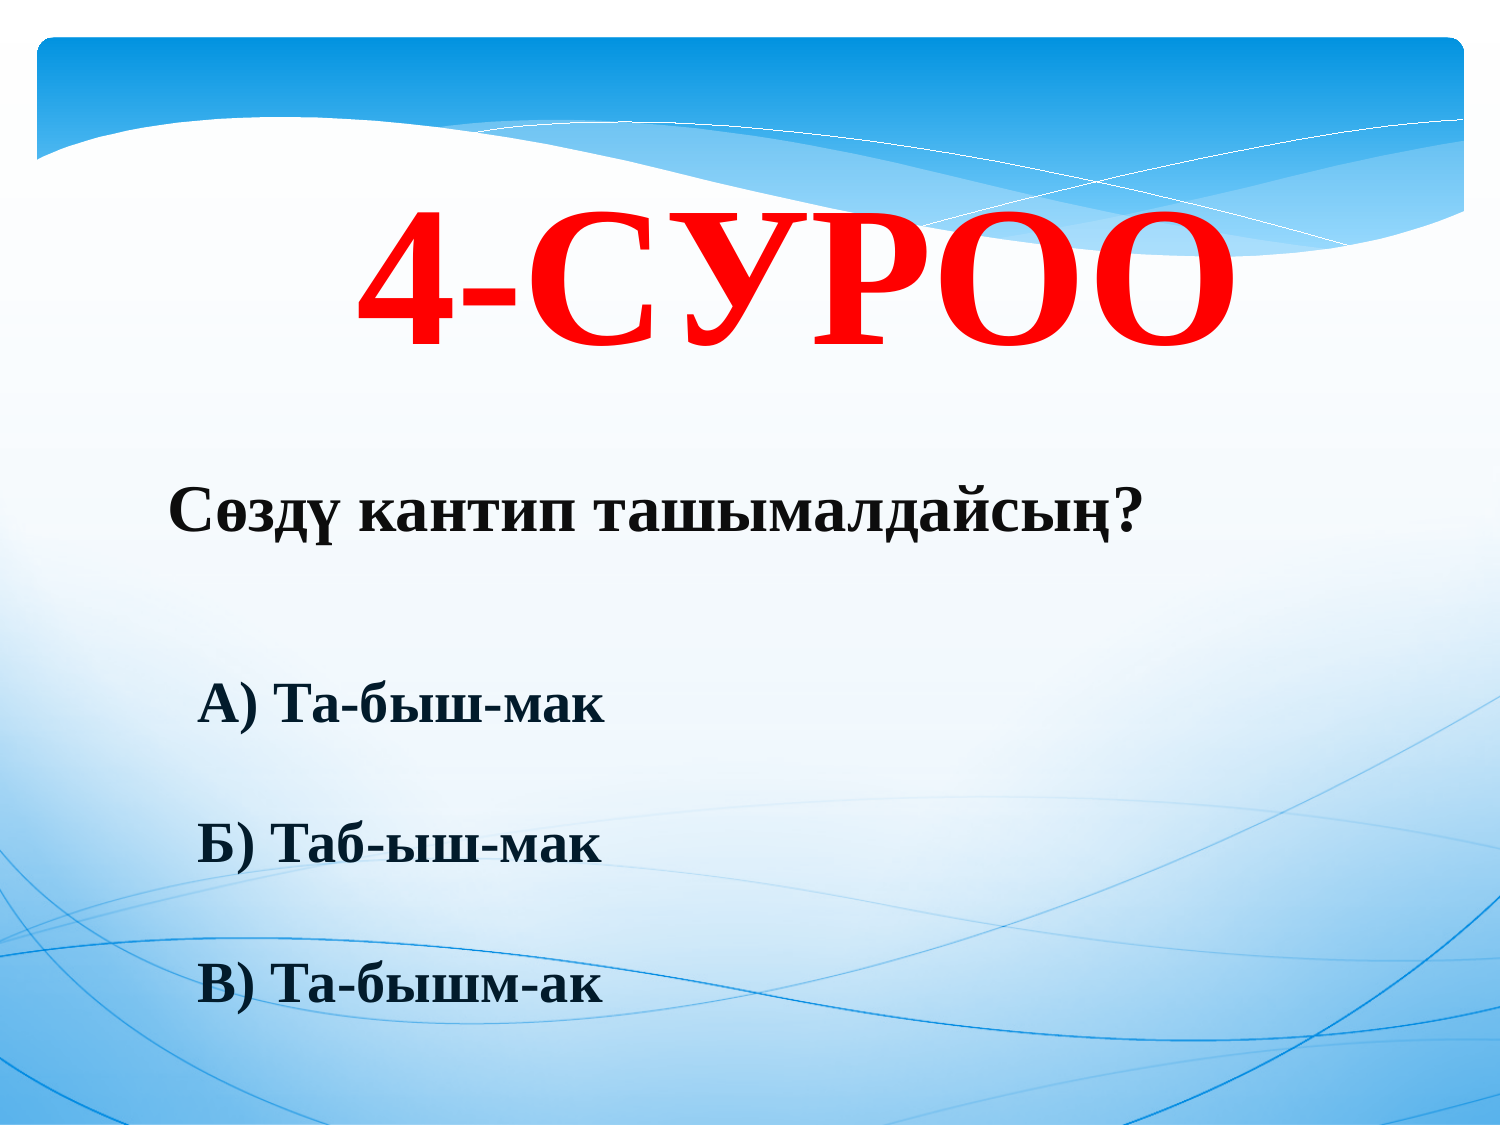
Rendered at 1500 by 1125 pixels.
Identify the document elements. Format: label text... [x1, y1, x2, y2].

text_box 4-СУРОО [341, 137, 1258, 392]
text_box А) Та-быш-мак Б) Таб-ыш-мак В) Та-бышм-ак [183, 656, 845, 1022]
text_box Сөздү кантип ташымалдайсың? [152, 457, 1161, 553]
